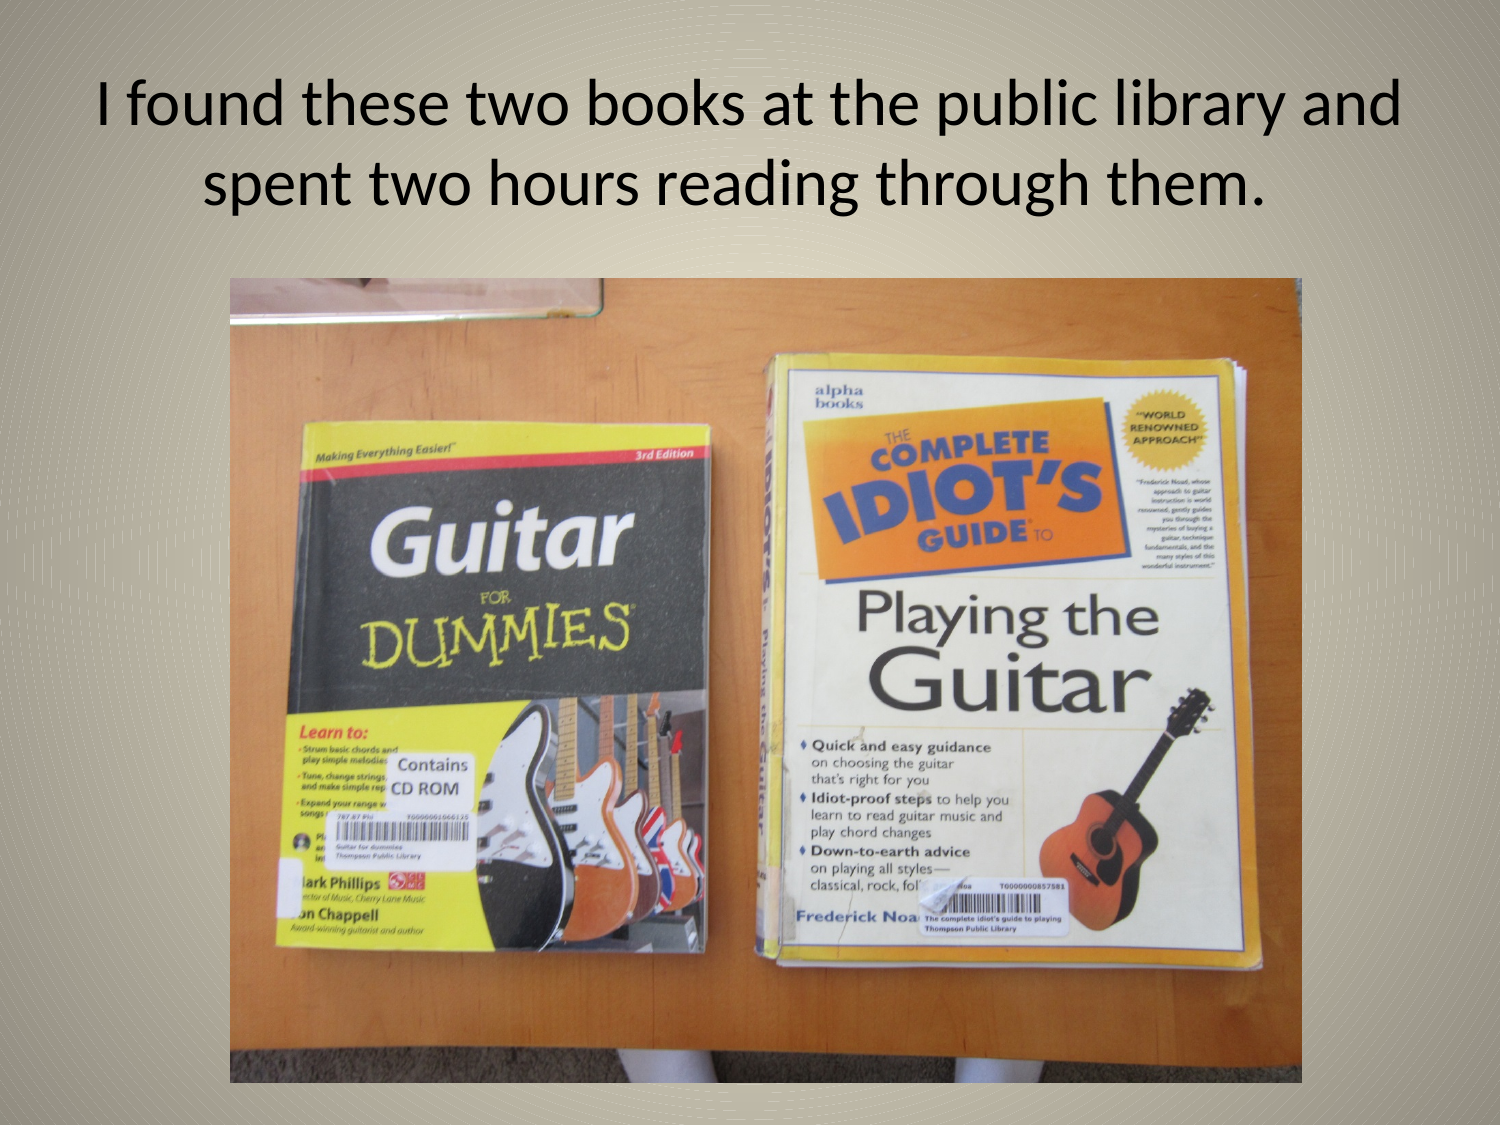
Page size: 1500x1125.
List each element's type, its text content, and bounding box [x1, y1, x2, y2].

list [229, 278, 1302, 1083]
title I found these two books at the public library and spent two hours reading through them. [75, 45, 1425, 233]
